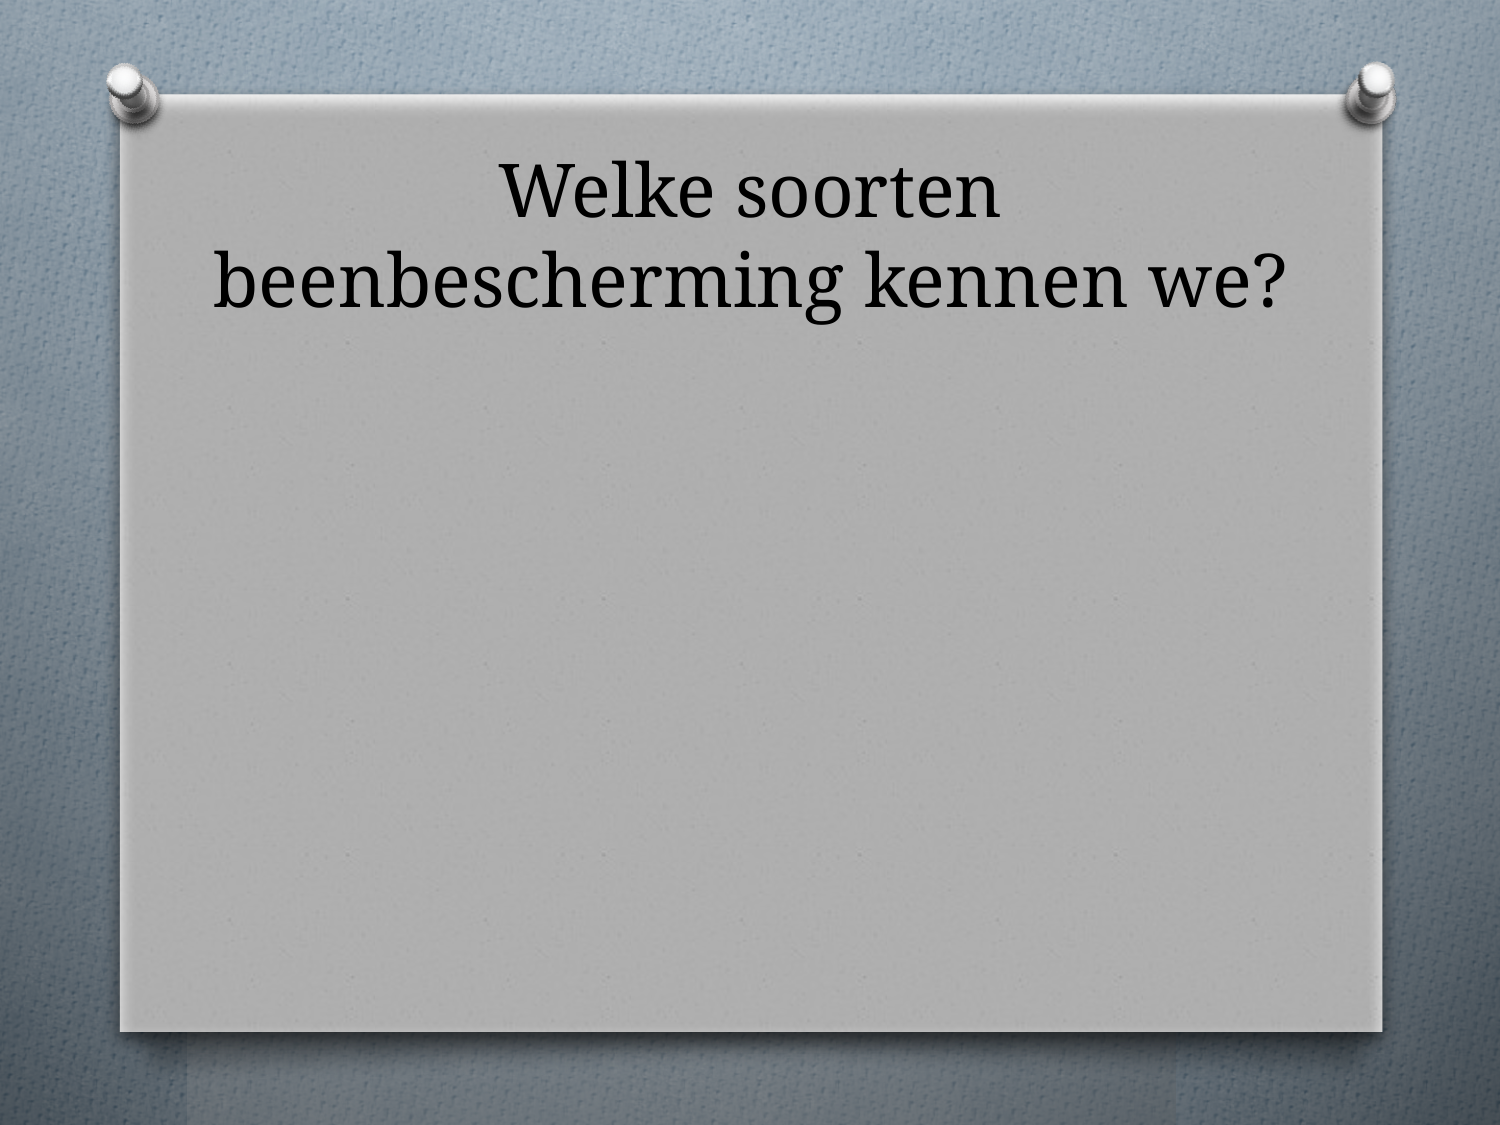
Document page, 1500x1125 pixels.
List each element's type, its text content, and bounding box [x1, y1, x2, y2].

picture [75, 29, 198, 153]
title Welke soorten beenbescherming kennen we? [179, 134, 1323, 332]
picture [1317, 35, 1439, 156]
